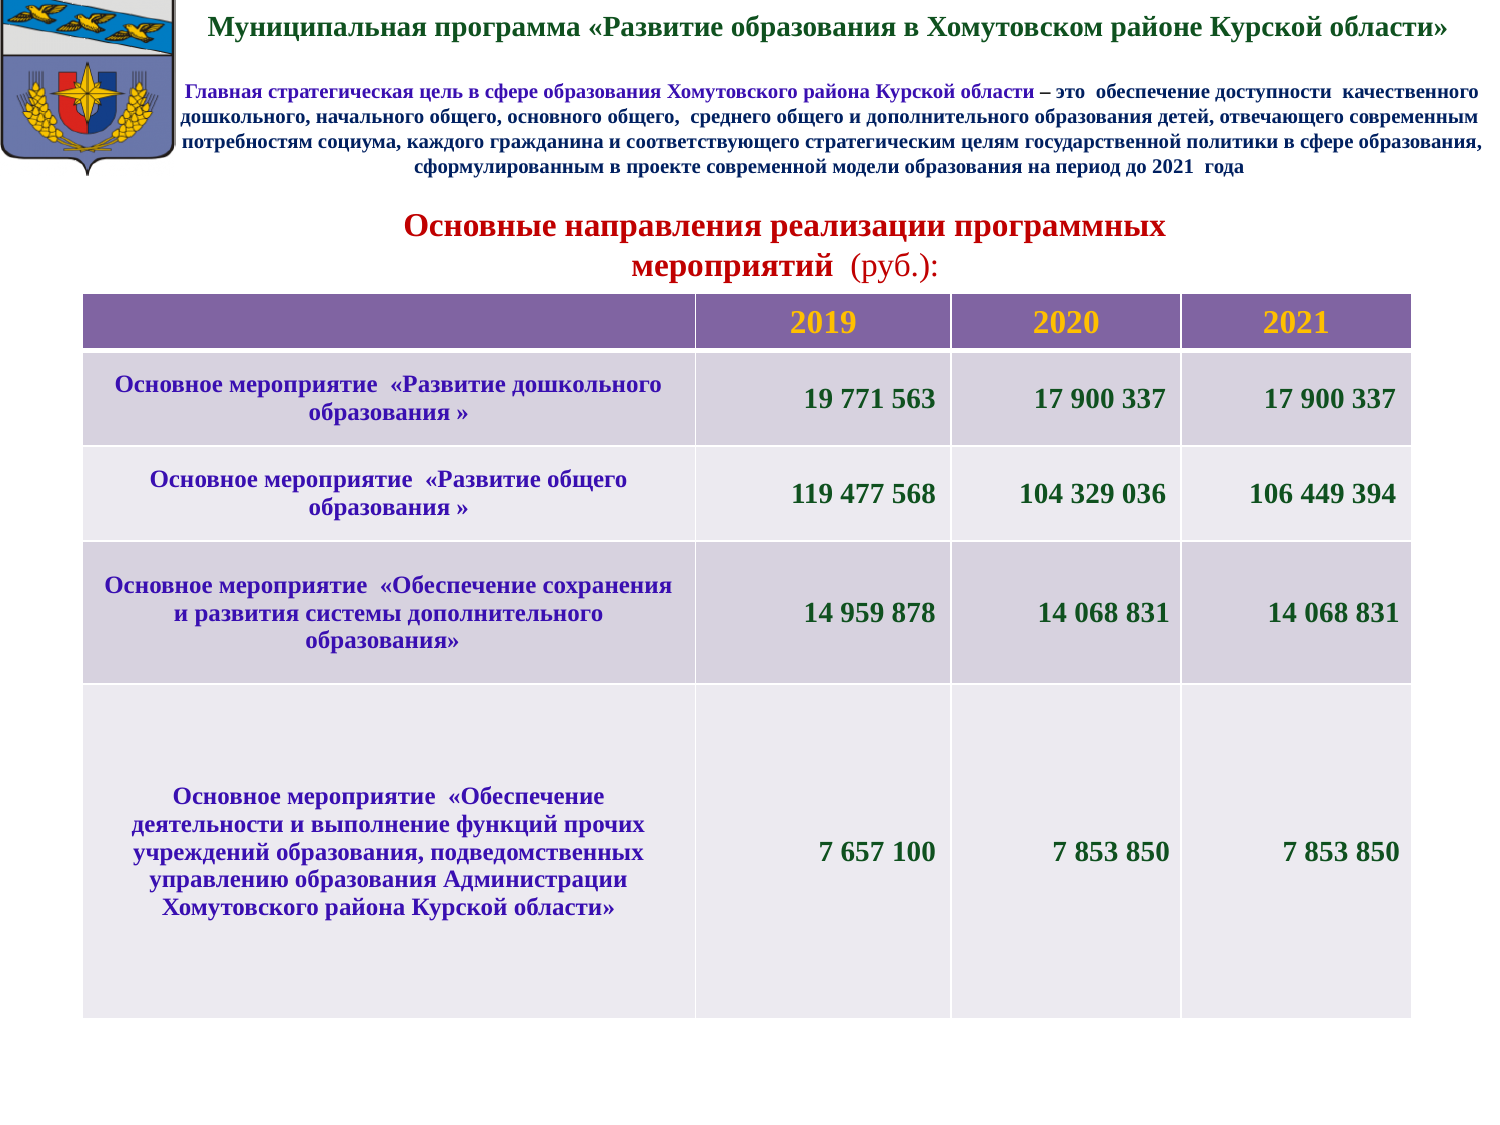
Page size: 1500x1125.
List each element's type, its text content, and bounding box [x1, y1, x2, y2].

table_cell 104 329 036 [952, 447, 1180, 540]
table_cell 119 477 568 [696, 447, 950, 540]
table_cell Основное мероприятие «Развитие дошкольного образования » [83, 353, 695, 445]
table_header 2020 [952, 294, 1180, 348]
table_cell 19 771 563 [696, 353, 950, 445]
table_header 2021 [1182, 294, 1411, 348]
text_box Муниципальная программа «Развитие образования в Хомутовском районе Курской области» [181, 0, 1500, 50]
table_header [83, 294, 695, 348]
text_box Главная стратегическая цель в сфере образования Хомутовского района Курской области – это обеспечение доступности качественного дошкольного, начального общего, основного общего, среднего общего и дополнительного образования детей, отвечающего современным потребностям социума, каждого гражданина и соответствующего стратегическим целям государственной политики в сфере образования, сформулированным в проекте современной модели образования на период до 2021 года [163, 70, 1500, 185]
table_cell 7 853 850 [1182, 685, 1411, 1018]
table_cell 17 900 337 [1182, 353, 1411, 445]
table_cell 17 900 337 [952, 353, 1180, 445]
table_header 2019 [696, 294, 950, 348]
table_cell 7 853 850 [952, 685, 1180, 1018]
table_cell Основное мероприятие «Развитие общего образования » [83, 447, 695, 540]
table_cell 7 657 100 [696, 685, 950, 1018]
table_cell 14 068 831 [1182, 542, 1411, 683]
table_cell 14 959 878 [696, 542, 950, 683]
table_cell 14 068 831 [952, 542, 1180, 683]
text_box Основные направления реализации программных мероприятий (руб.): [324, 196, 1247, 291]
table_cell 106 449 394 [1182, 447, 1411, 540]
table_cell Основное мероприятие «Обеспечение деятельности и выполнение функций прочих учреждений образования, подведомственных управлению образования Администрации Хомутовского района Курской области» [83, 685, 695, 1018]
picture [0, 0, 176, 176]
table_cell Основное мероприятие «Обеспечение сохранения и развития системы дополнительного образования» [83, 542, 695, 683]
